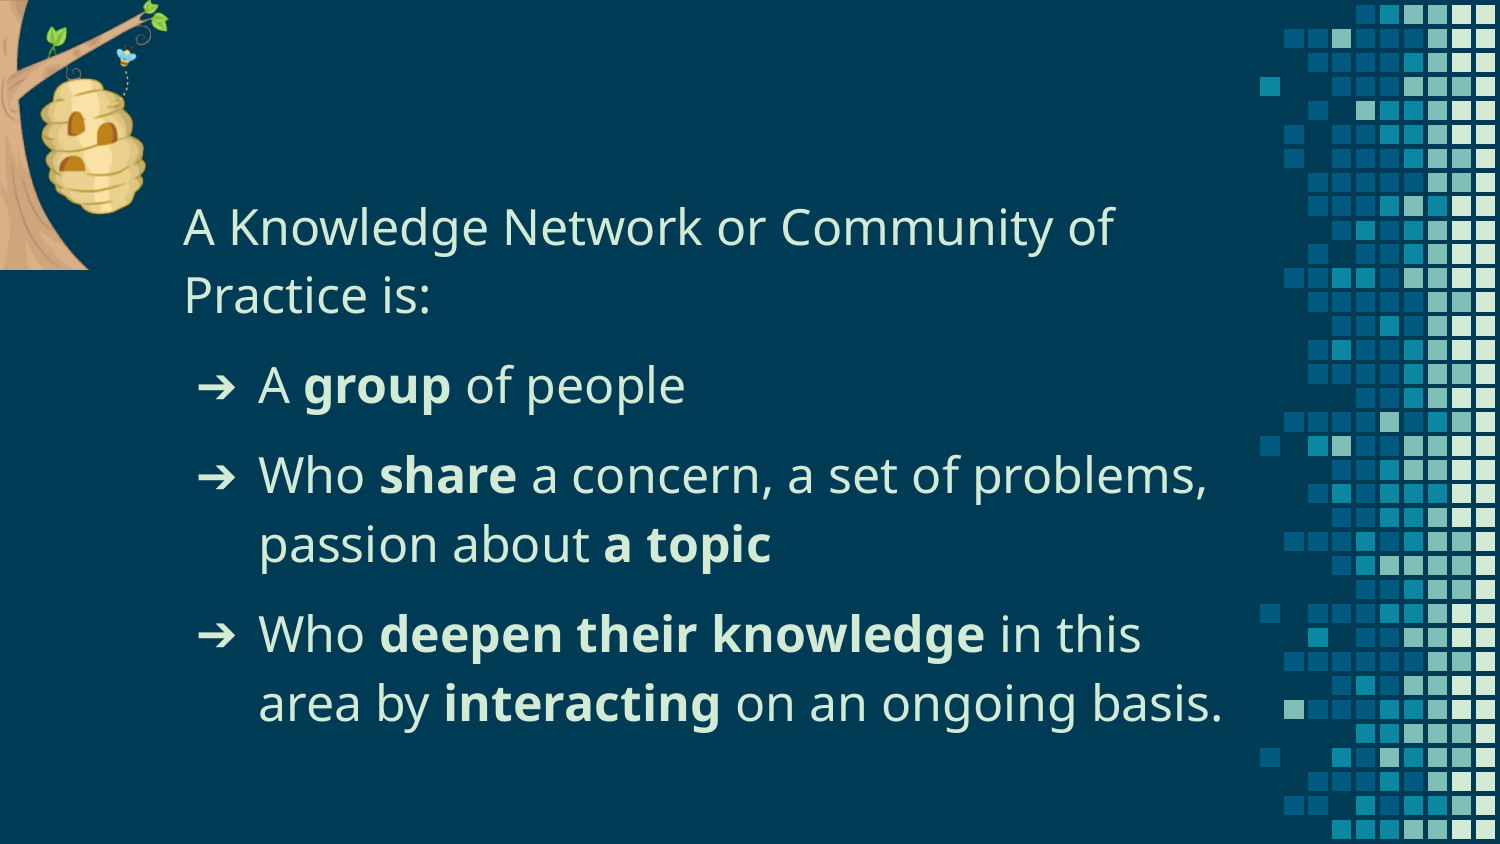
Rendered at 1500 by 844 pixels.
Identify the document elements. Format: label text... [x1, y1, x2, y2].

picture [261, 694, 281, 721]
picture [320, 535, 338, 562]
picture [703, 535, 728, 573]
picture [661, 694, 686, 720]
picture [338, 625, 362, 652]
picture [513, 535, 537, 562]
picture [842, 694, 863, 720]
picture [770, 694, 791, 720]
list A Knowledge Network or Community of Practice is: A group of people Who share a concern, a set of problems, passion about a topic Who deepen their knowledge in this area by interacting on an ongoing basis. [168, 171, 1261, 513]
picture [473, 625, 498, 663]
picture [959, 625, 983, 652]
picture [535, 625, 560, 651]
picture [1079, 615, 1100, 651]
picture [648, 529, 666, 562]
picture [260, 617, 303, 651]
picture [976, 694, 1000, 721]
picture [516, 694, 540, 721]
picture [447, 684, 454, 690]
picture [602, 615, 627, 651]
picture [405, 695, 428, 732]
picture [47, 27, 67, 52]
picture [493, 688, 511, 721]
picture [413, 625, 437, 652]
picture [664, 615, 671, 621]
picture [634, 625, 658, 652]
picture [812, 694, 832, 721]
picture [291, 694, 305, 720]
picture [866, 625, 890, 652]
picture [927, 625, 951, 663]
picture [263, 535, 285, 573]
picture [1121, 625, 1139, 652]
picture [884, 694, 908, 721]
picture [292, 535, 312, 562]
picture [455, 535, 475, 562]
picture [337, 694, 357, 721]
picture [413, 535, 434, 561]
picture [485, 525, 507, 562]
picture [664, 625, 671, 651]
picture [1050, 694, 1073, 732]
picture [895, 615, 919, 652]
picture [573, 530, 588, 562]
picture [1189, 694, 1207, 721]
picture [309, 615, 330, 651]
picture [309, 694, 331, 721]
picture [41, 77, 146, 214]
picture [807, 625, 846, 651]
picture [715, 615, 740, 651]
picture [746, 625, 771, 651]
picture [545, 536, 567, 562]
picture [945, 694, 968, 732]
picture [578, 619, 596, 652]
picture [1124, 694, 1144, 721]
picture [778, 625, 803, 652]
picture [749, 535, 769, 562]
picture [546, 694, 563, 720]
picture [852, 615, 859, 651]
picture [1057, 620, 1072, 652]
picture [1017, 625, 1038, 651]
picture [567, 694, 590, 721]
picture [671, 535, 696, 562]
picture [646, 684, 653, 690]
picture [693, 694, 717, 732]
picture [622, 688, 640, 721]
picture [606, 535, 629, 562]
picture [382, 615, 406, 652]
picture [679, 625, 696, 651]
picture [504, 625, 528, 652]
picture [117, 49, 136, 67]
picture [447, 694, 454, 720]
picture [1152, 694, 1170, 721]
picture [1021, 694, 1042, 720]
picture [597, 694, 617, 721]
picture [734, 525, 741, 531]
picture [916, 694, 937, 720]
picture [738, 694, 762, 721]
picture [1096, 684, 1118, 721]
picture [343, 535, 361, 562]
picture [0, 0, 168, 269]
picture [380, 684, 402, 721]
picture [381, 535, 405, 562]
picture [734, 535, 741, 561]
picture [462, 694, 487, 720]
picture [646, 694, 653, 720]
picture [443, 625, 467, 652]
